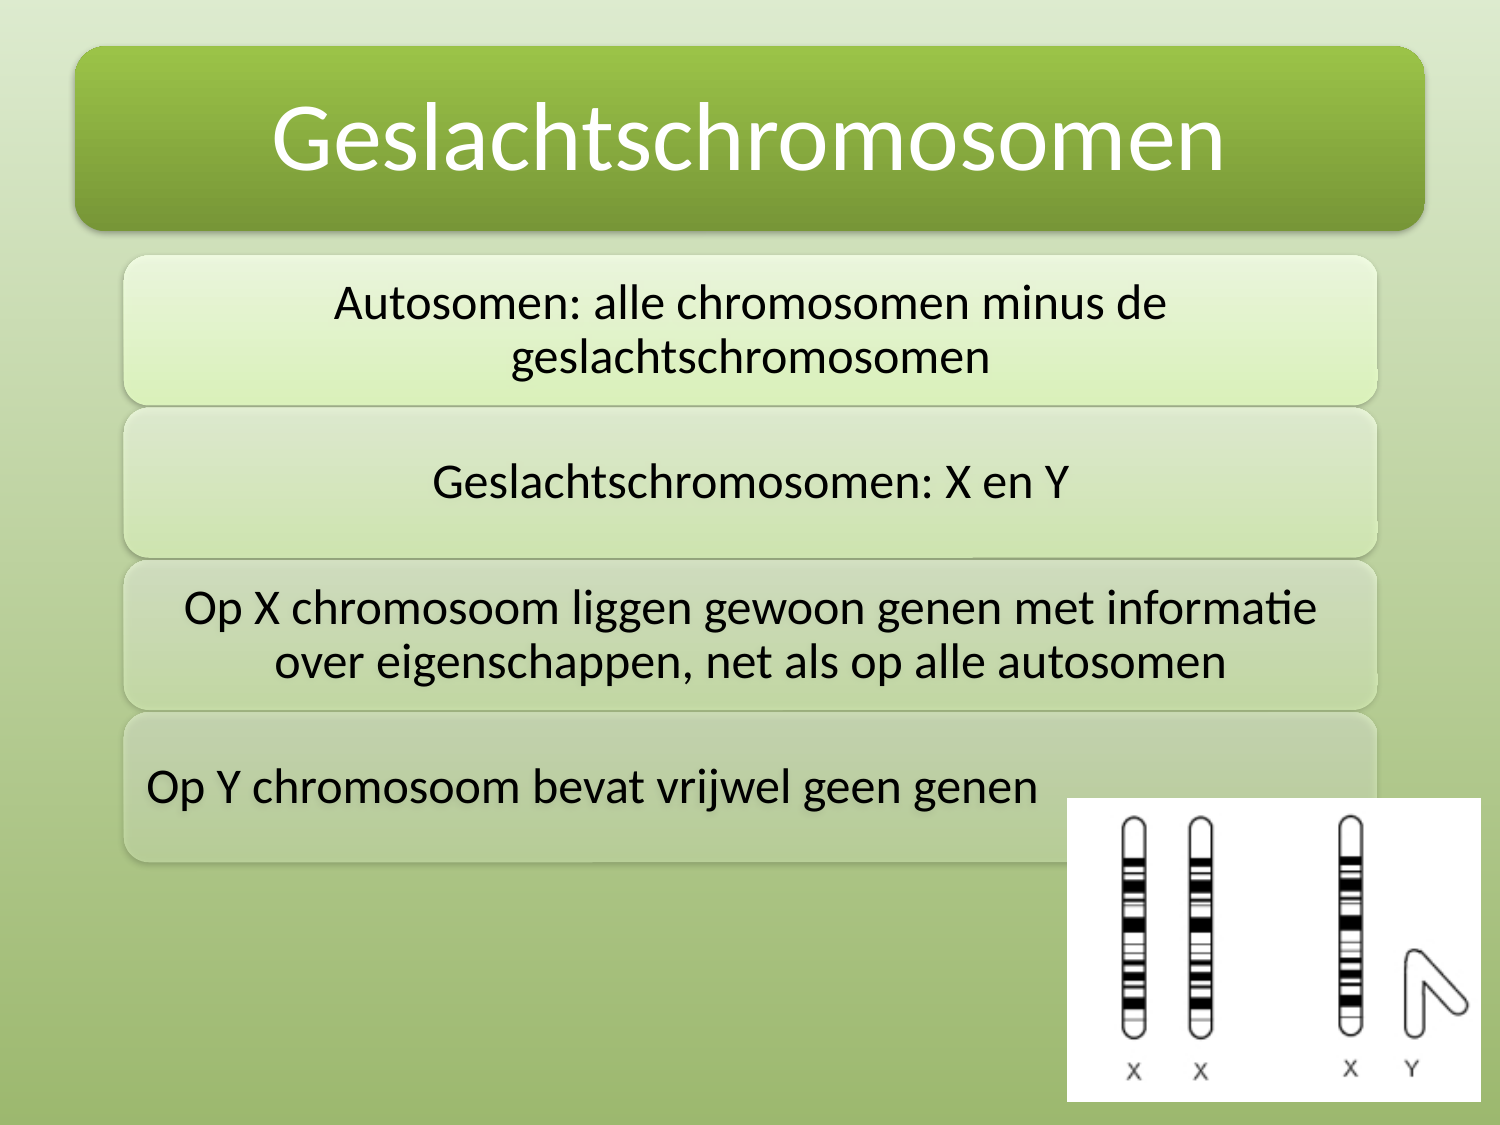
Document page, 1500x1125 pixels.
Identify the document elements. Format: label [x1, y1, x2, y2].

text_box [74, 44, 1426, 233]
list [123, 255, 1378, 863]
picture [1067, 798, 1481, 1102]
